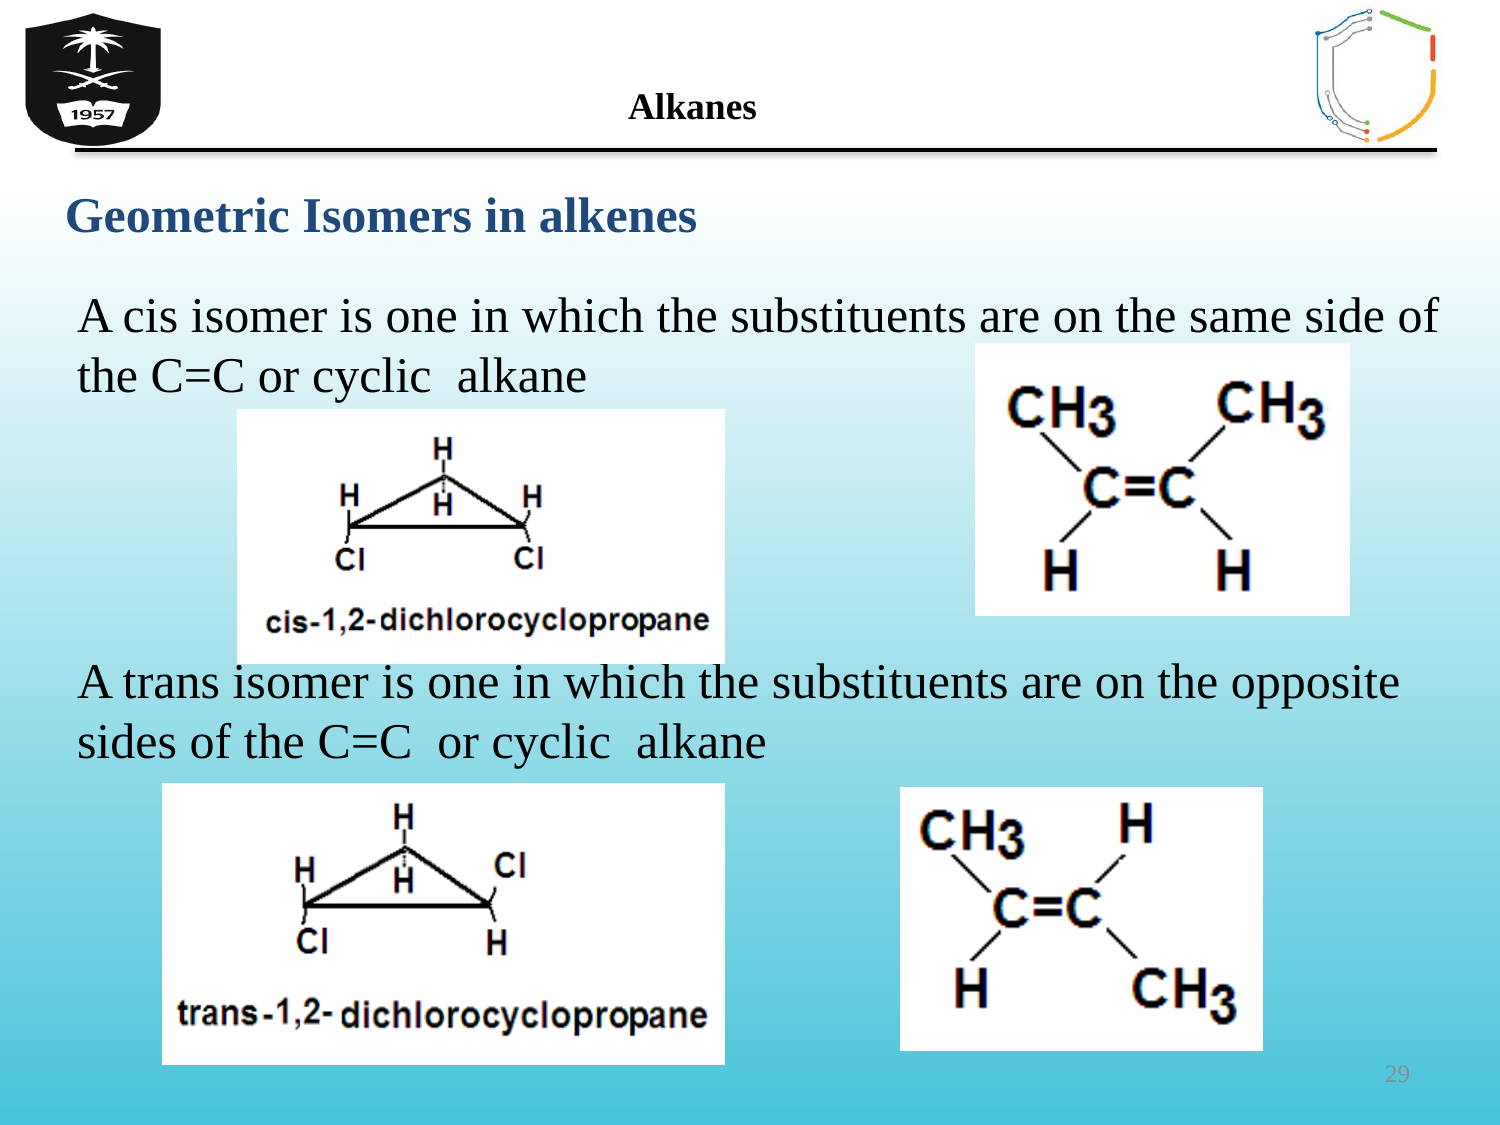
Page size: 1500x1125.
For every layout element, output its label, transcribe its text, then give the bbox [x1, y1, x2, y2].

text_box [237, 408, 726, 664]
text_box A trans isomer is one in which the substituents are on the opposite sides of the C=C or cyclic alkane [62, 640, 1475, 836]
text_box Alkanes [613, 74, 773, 135]
slide_number 29 [1074, 1042, 1425, 1103]
picture [24, 12, 163, 151]
picture [1287, 0, 1463, 165]
text_box A cis isomer is one in which the substituents are on the same side of the C=C or cyclic alkane [62, 274, 1500, 410]
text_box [162, 783, 726, 1066]
picture [899, 787, 1263, 1052]
text_box Geometric Isomers in alkenes [50, 174, 750, 275]
picture [974, 342, 1351, 617]
